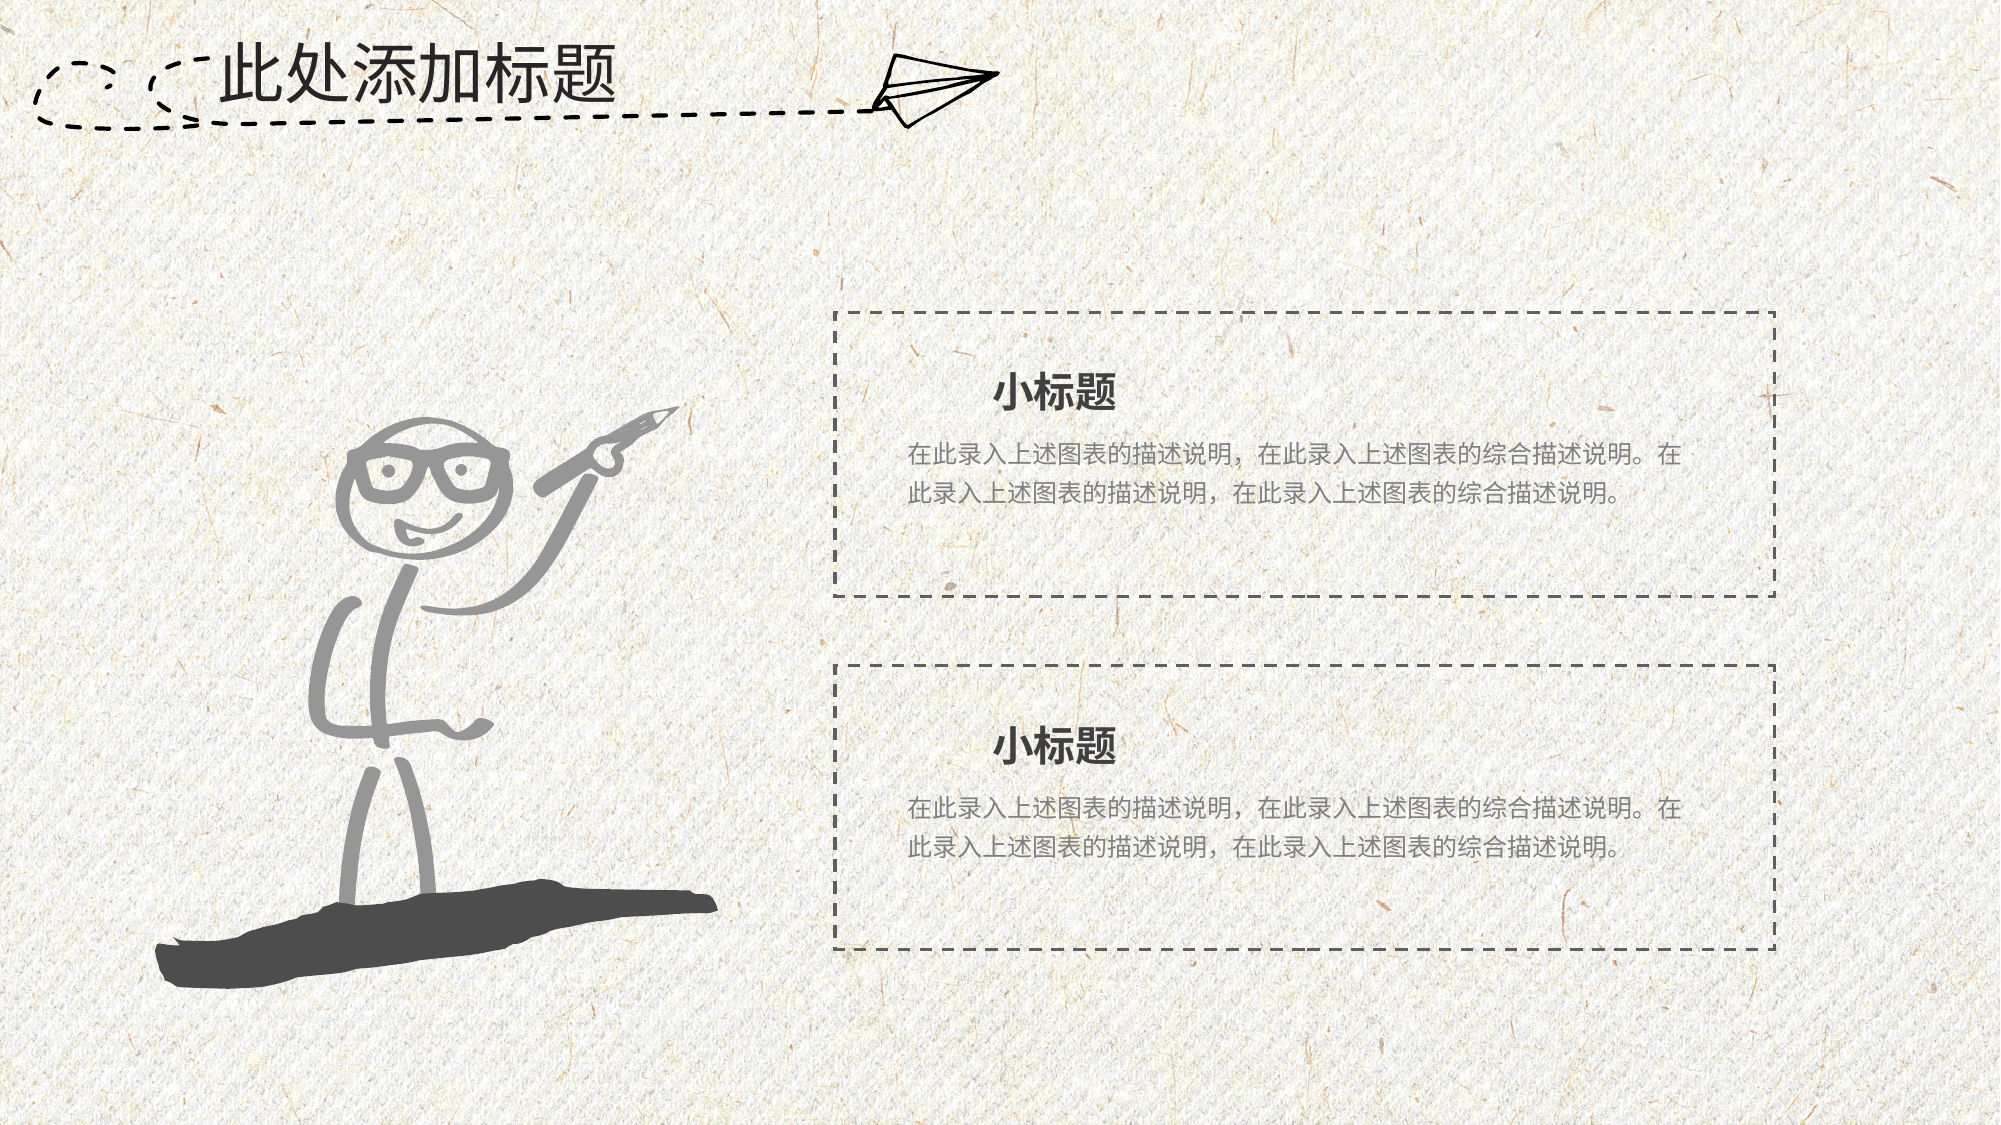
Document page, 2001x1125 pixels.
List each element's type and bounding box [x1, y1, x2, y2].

text_box [834, 311, 1775, 598]
text_box [308, 406, 680, 906]
text_box [153, 889, 720, 990]
text_box [893, 711, 1717, 906]
picture [0, 0, 2001, 1125]
text_box [893, 358, 1717, 552]
text_box [834, 664, 1775, 951]
